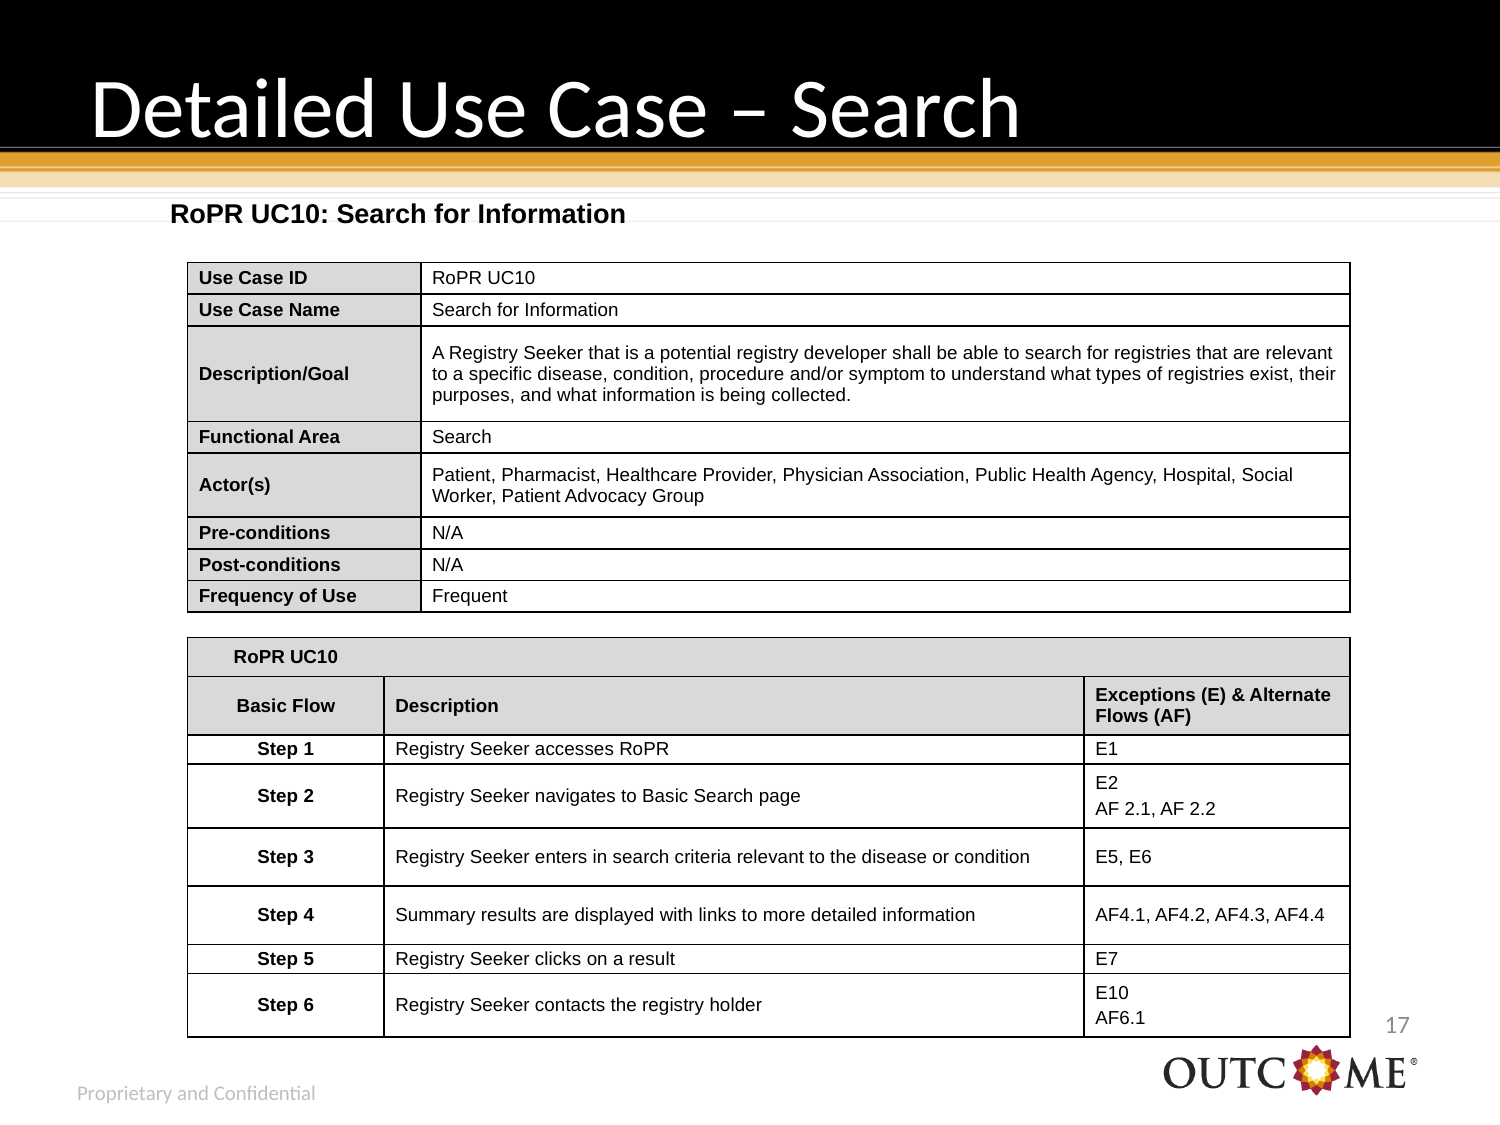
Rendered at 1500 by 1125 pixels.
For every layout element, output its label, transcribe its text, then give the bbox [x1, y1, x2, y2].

table_cell Frequent [422, 581, 1349, 611]
table_cell AF4.1, AF4.2, AF4.3, AF4.4 [1085, 887, 1349, 944]
table_header [1084, 638, 1349, 676]
table_cell N/A [422, 550, 1349, 580]
table_cell Description [385, 677, 1083, 734]
text_box RoPR UC10: Search for Information [87, 175, 1425, 274]
table_header [384, 638, 1084, 676]
table_cell Step 6 [188, 974, 383, 1036]
table_cell Frequency of Use [188, 581, 420, 611]
slide_number 16 [1074, 999, 1425, 1048]
table_cell Search [422, 422, 1349, 452]
table_cell E2 AF 2.1, AF 2.2 [1085, 765, 1349, 827]
table_cell Registry Seeker enters in search criteria relevant to the disease or condition [385, 829, 1083, 885]
table_header RoPR UC10 [188, 638, 384, 676]
table_header Use Case ID [188, 263, 420, 293]
table_cell Registry Seeker contacts the registry holder [385, 974, 1083, 1036]
table_header RoPR UC10 [422, 263, 1349, 293]
table_cell Post-conditions [188, 550, 420, 580]
table_cell E10 AF6.1 [1085, 974, 1349, 1036]
table_cell Step 3 [188, 829, 383, 885]
table_cell Functional Area [188, 422, 420, 452]
table_cell Registry Seeker accesses RoPR [385, 736, 1083, 763]
table_cell Step 5 [188, 945, 383, 973]
table_cell E7 [1085, 945, 1349, 973]
title Detailed Use Case – Search [75, 45, 1425, 163]
table_cell Registry Seeker clicks on a result [385, 945, 1083, 973]
table_cell A Registry Seeker that is a potential registry developer shall be able to search for registries that are relevant to a specific disease, condition, procedure and/or symptom to understand what types of registries exist, their purposes, and what information is being collected. [422, 327, 1349, 421]
table_cell Step 2 [188, 765, 383, 827]
table_cell Step 4 [188, 887, 383, 944]
table_cell Actor(s) [188, 454, 420, 516]
table_cell Patient, Pharmacist, Healthcare Provider, Physician Association, Public Health Agency, Hospital, Social Worker, Patient Advocacy Group [422, 454, 1349, 516]
table_cell Registry Seeker navigates to Basic Search page [385, 765, 1083, 827]
table_cell E1 [1085, 736, 1349, 763]
table_cell Search for Information [422, 295, 1349, 325]
table_cell Summary results are displayed with links to more detailed information [385, 887, 1083, 944]
table_cell Step 1 [188, 736, 383, 763]
table_cell Exceptions (E) & Alternate Flows (AF) [1085, 677, 1349, 734]
table_cell E5, E6 [1085, 829, 1349, 885]
picture [1163, 1048, 1418, 1096]
table_cell Basic Flow [188, 677, 383, 734]
table_cell Use Case Name [188, 295, 420, 325]
table_cell Pre-conditions [188, 518, 420, 548]
picture [0, 0, 1500, 223]
table_cell Description/Goal [188, 327, 420, 421]
table_cell N/A [422, 518, 1349, 548]
